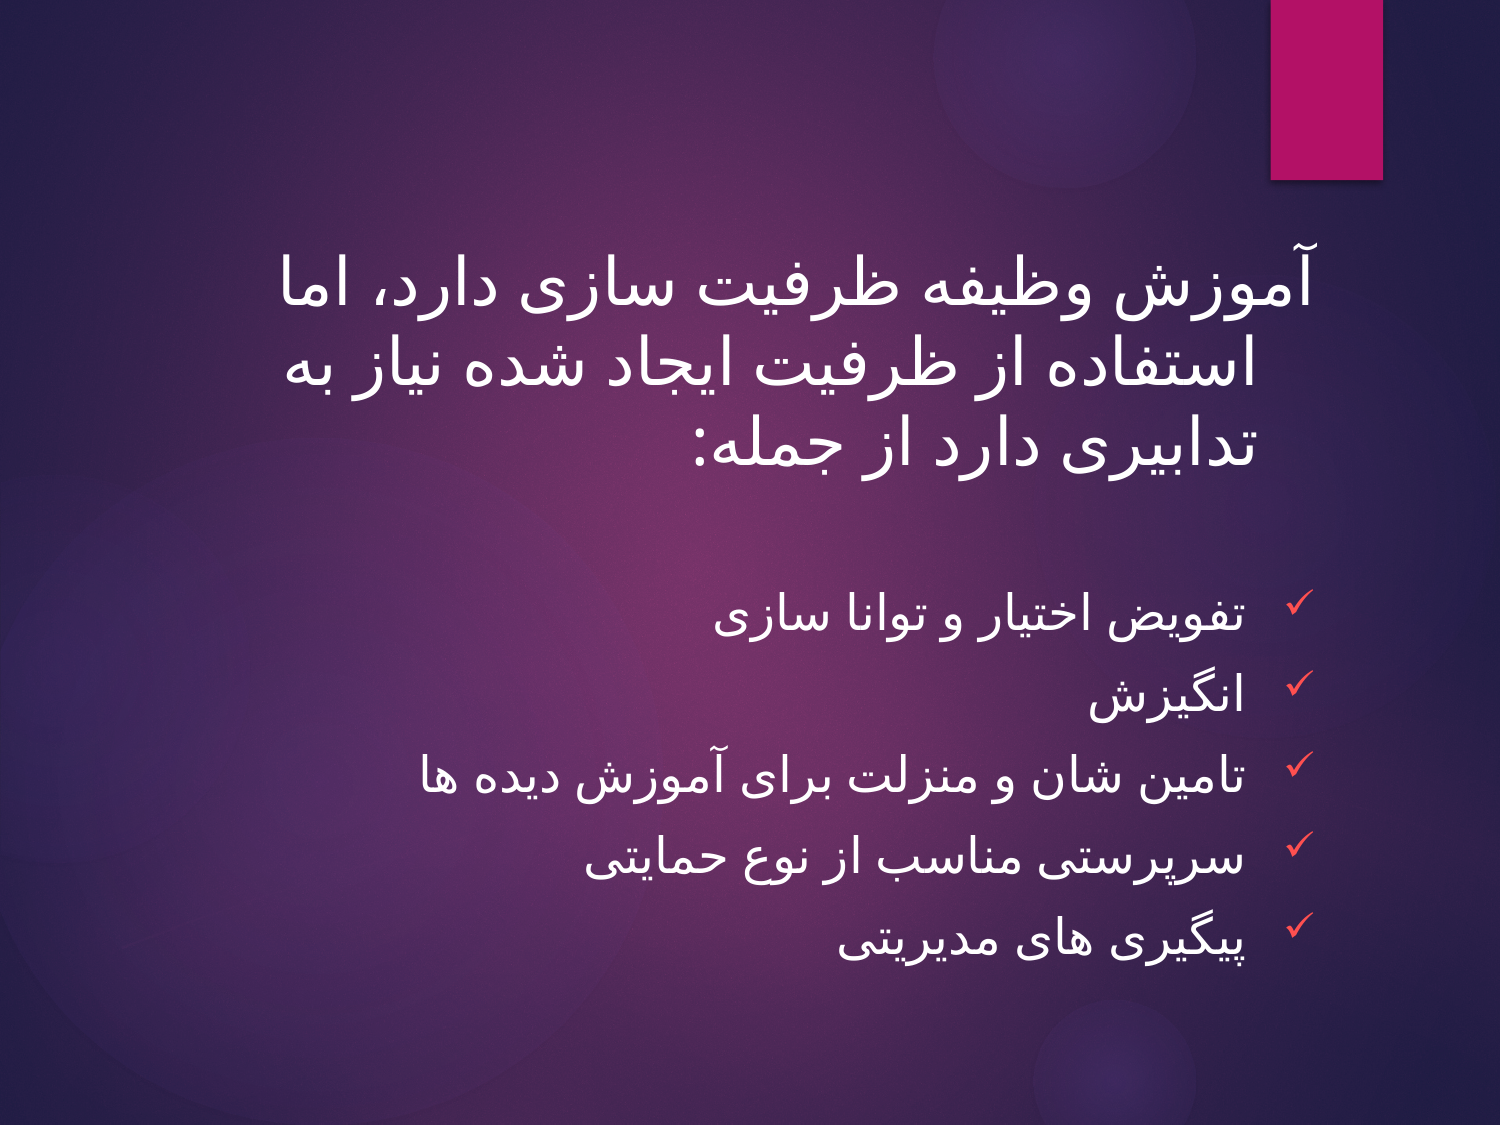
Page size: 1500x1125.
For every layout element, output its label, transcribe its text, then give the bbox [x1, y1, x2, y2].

list آموزش وظیفه ظرفیت سازی دارد، اما استفاده از ظرفیت ایجاد شده نیاز به تدابیری دارد از جمله: تفویض اختیار و توانا سازی انگیزش تامین شان و منزلت برای آموزش دیده ها سرپرستی مناسب از نوع حمایتی پیگیری های مدیریتی [230, 231, 1332, 920]
